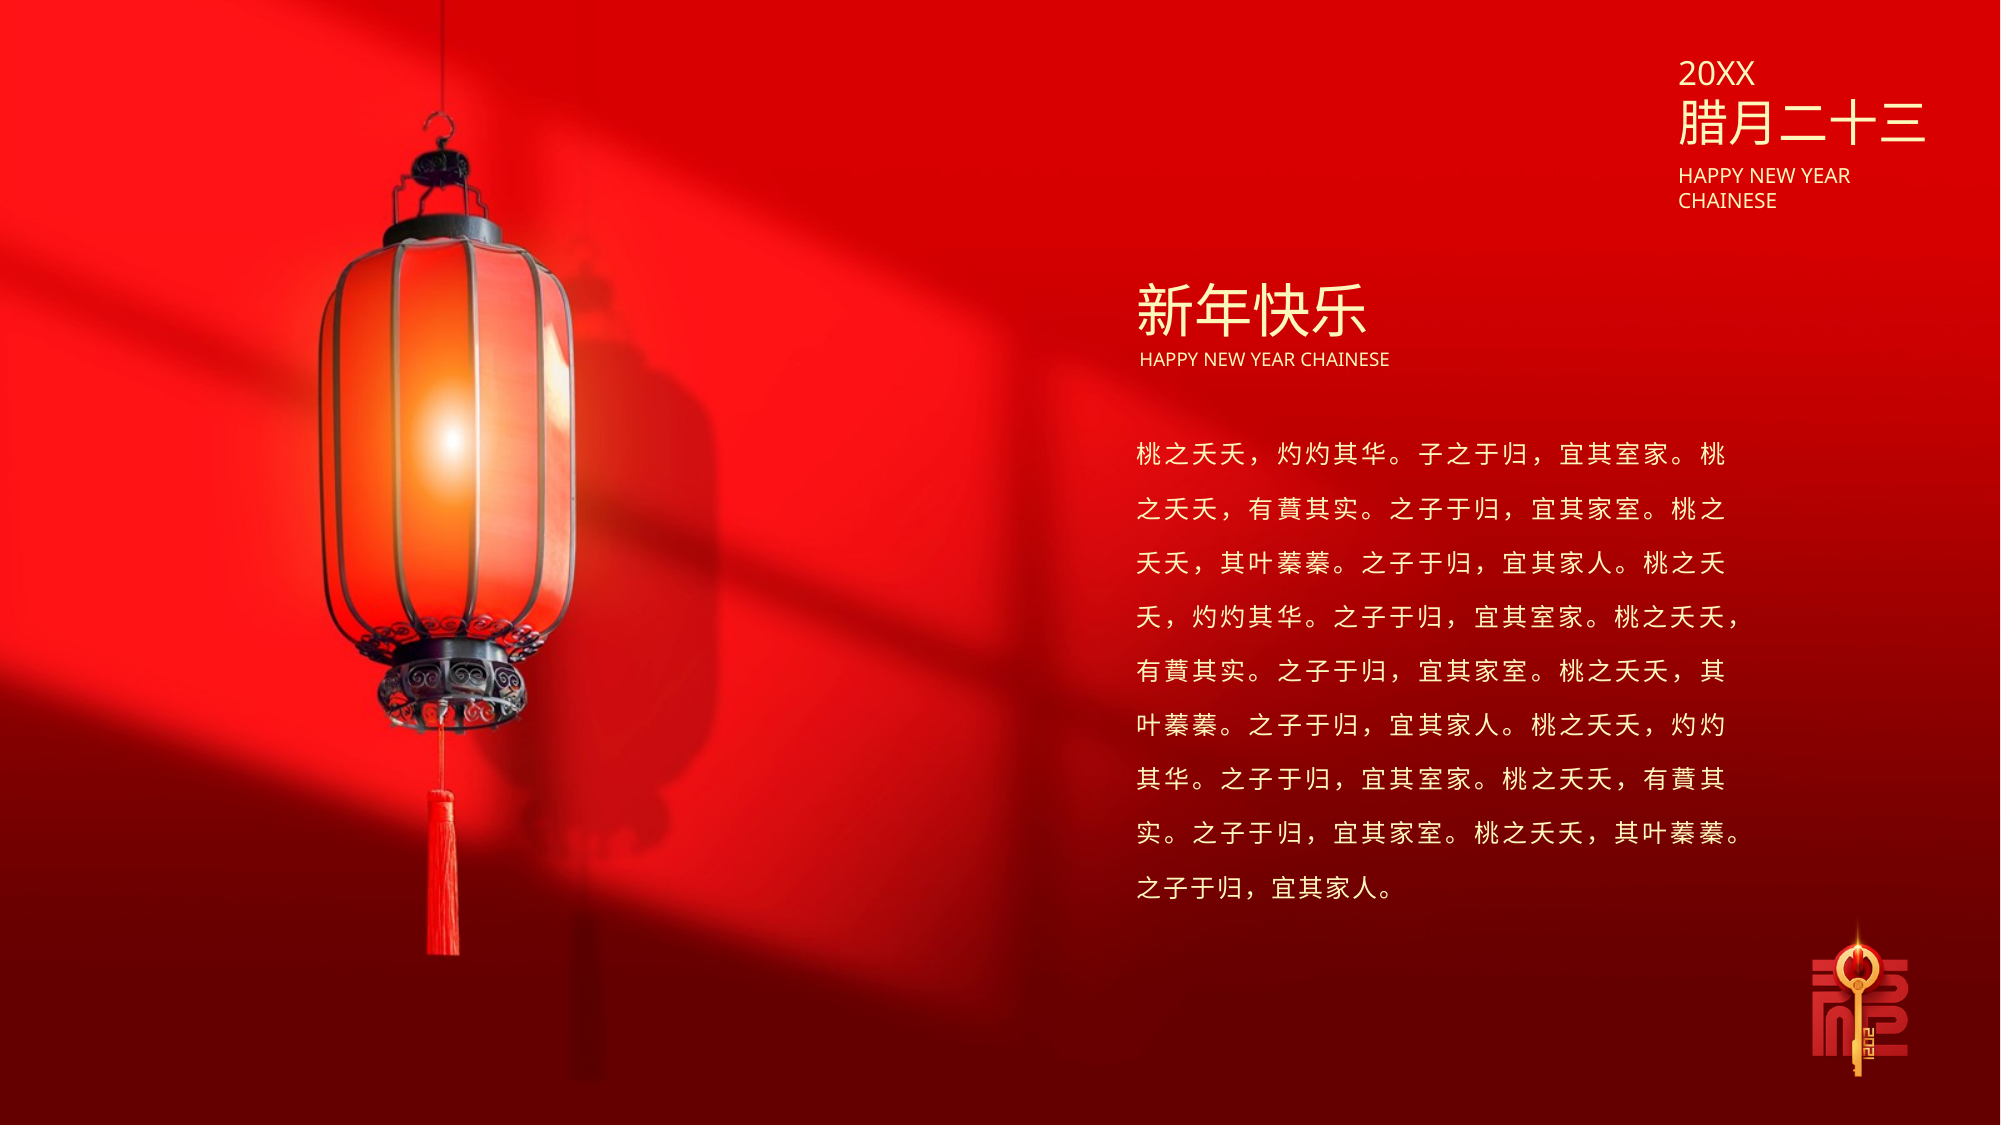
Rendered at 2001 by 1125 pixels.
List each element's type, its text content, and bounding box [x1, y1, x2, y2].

text_box 新年快乐 [1121, 266, 1549, 351]
picture [0, 0, 2001, 1125]
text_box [1663, 44, 1969, 221]
text_box HAPPY NEW YEAR CHAINESE [1124, 340, 1474, 378]
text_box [1771, 913, 1969, 1100]
text_box 桃之夭夭，灼灼其华。子之于归，宜其室家。桃之夭夭，有蕡其实。之子于归，宜其家室。桃之夭夭，其叶蓁蓁。之子于归，宜其家人。桃之夭夭，灼灼其华。之子于归，宜其室家。桃之夭夭，有蕡其实。之子于归，宜其家室。桃之夭夭，其叶蓁蓁。之子于归，宜其家人。桃之夭夭，灼灼其华。之子于归，宜其室家。桃之夭夭，有蕡其实。之子于归，宜其家室。桃之夭夭，其叶蓁蓁。之子于归，宜其家人。 [1121, 407, 1744, 910]
